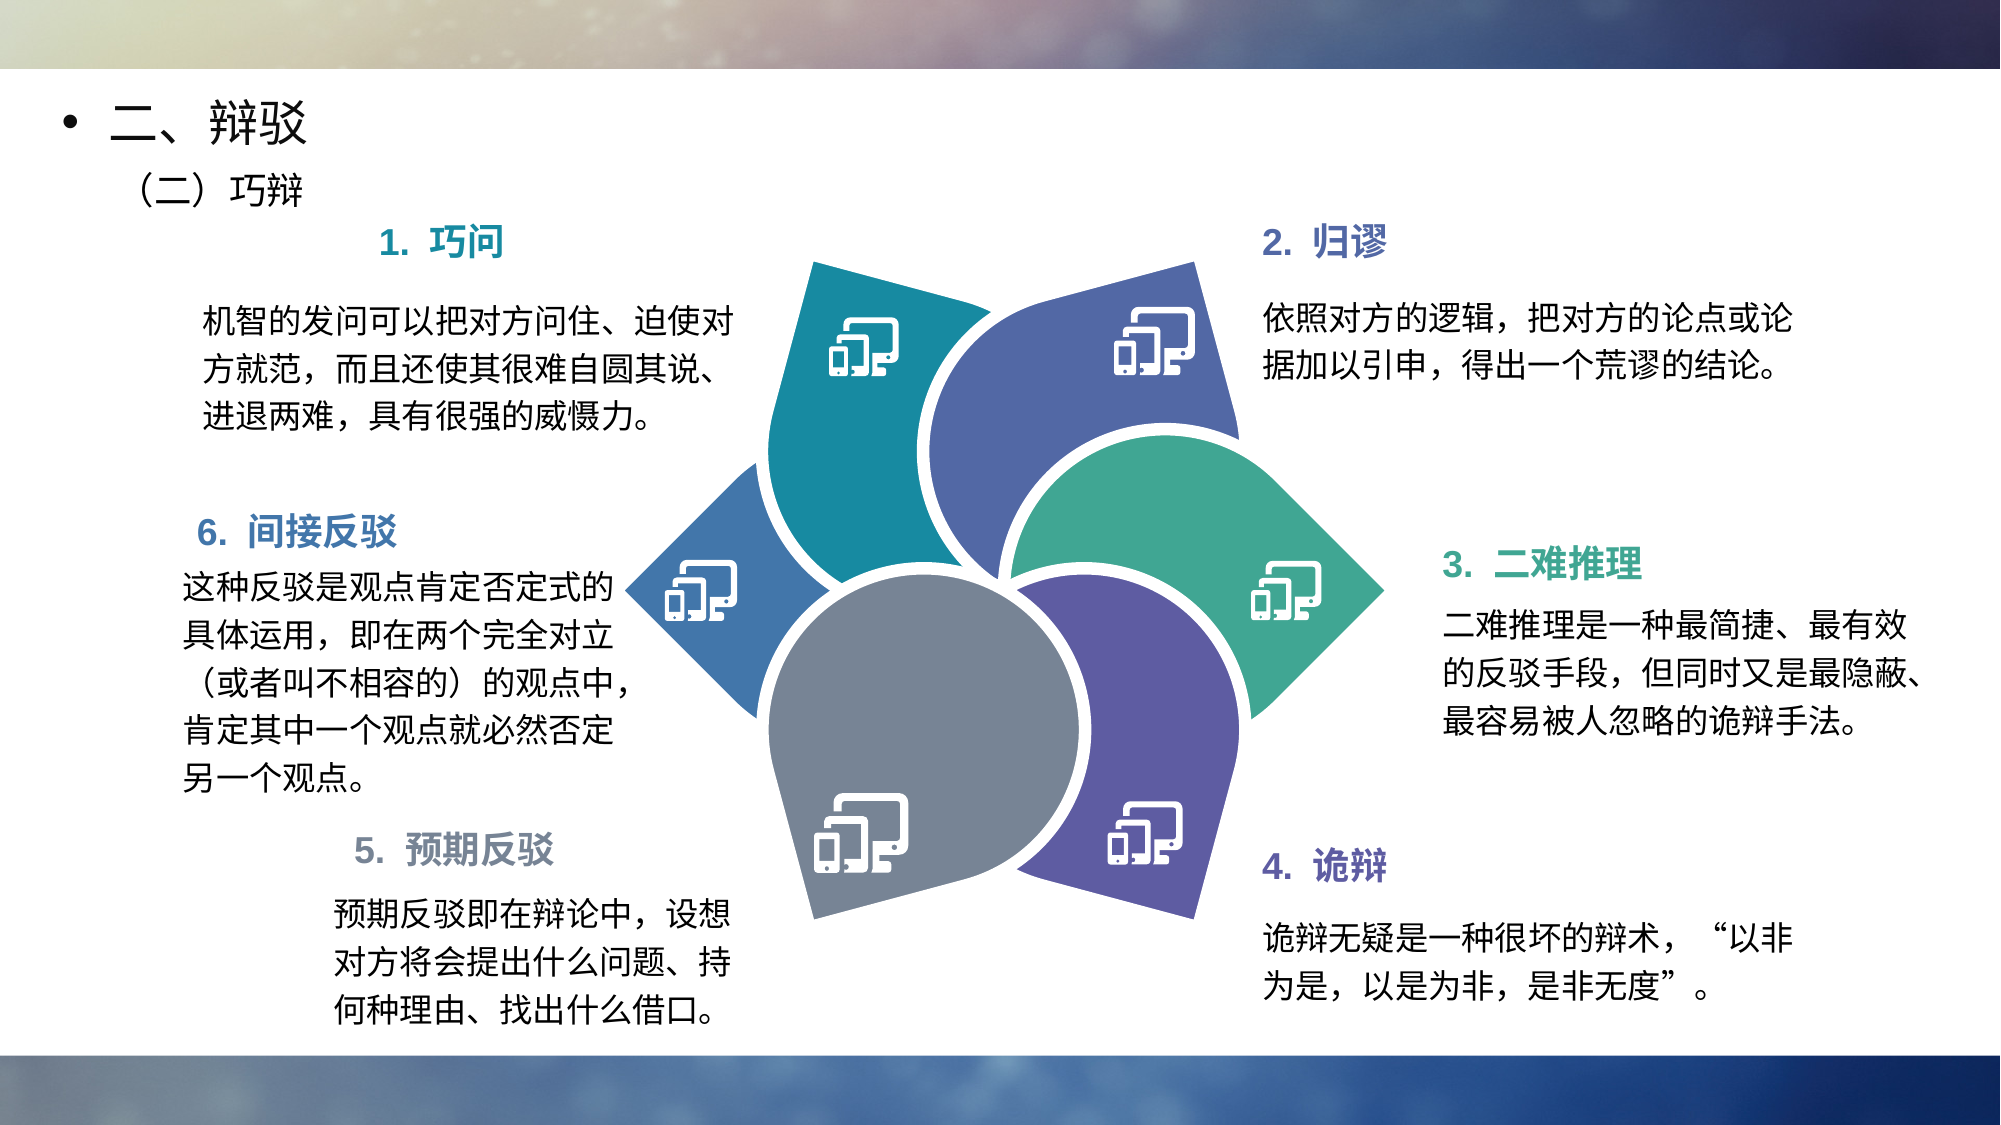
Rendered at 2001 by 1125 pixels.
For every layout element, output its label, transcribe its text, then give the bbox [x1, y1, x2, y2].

text_box [639, 470, 838, 731]
text_box [679, 559, 738, 621]
text_box [829, 346, 848, 377]
text_box [1130, 306, 1195, 376]
text_box [1265, 560, 1322, 621]
text_box 二、辩驳 [46, 84, 570, 160]
text_box 5. 预期反驳 [342, 826, 738, 867]
text_box [761, 252, 1004, 591]
picture [0, 1056, 2000, 1125]
text_box [761, 567, 1087, 929]
text_box [1122, 326, 1161, 376]
text_box [672, 577, 707, 621]
text_box [664, 590, 685, 621]
text_box （二）巧辩 [101, 159, 320, 220]
text_box [1114, 340, 1137, 376]
text_box [1123, 801, 1183, 865]
text_box [836, 334, 869, 377]
text_box 6. 间接反驳 [185, 508, 580, 549]
text_box [1258, 577, 1292, 621]
text_box [1107, 832, 1129, 865]
text_box [1004, 567, 1247, 929]
text_box 预期反驳即在辩论中，设想对方将会提出什么问题、持何种理由、找出什么借口。 [321, 882, 762, 1031]
text_box 机智的发问可以把对方问住、迫使对方就范，而且还使其很难自圆其说、进退两难，具有很强的威慑力。 [190, 258, 762, 470]
text_box 二难推理是一种最简捷、最有效的反驳手段，但同时又是最隐蔽、最容易被人忽略的诡辩手法。 [1430, 580, 1932, 756]
text_box [922, 252, 1247, 586]
text_box [814, 832, 840, 873]
text_box [1251, 590, 1271, 621]
text_box [833, 793, 909, 873]
text_box 2. 归谬 [1250, 217, 1654, 259]
text_box [1002, 428, 1395, 731]
text_box 1. 巧问 [367, 217, 762, 259]
text_box 这种反驳是观点肯定否定式的具体运用，即在两个完全对立（或者叫不相容的）的观点中，肯定其中一个观点就必然否定另一个观点。 [171, 561, 639, 795]
text_box [1115, 819, 1151, 865]
text_box [824, 816, 869, 873]
picture [0, 0, 2000, 69]
text_box 4. 诡辩 [1250, 842, 1654, 883]
text_box 依照对方的逻辑，把对方的论点或论据加以引申，得出一个荒谬的结论。 [1250, 258, 1817, 416]
text_box [843, 317, 899, 377]
text_box 3. 二难推理 [1430, 540, 1834, 581]
text_box 诡辩无疑是一种很坏的辩术，“以非为是，以是为非，是非无度”。 [1250, 882, 1834, 1031]
